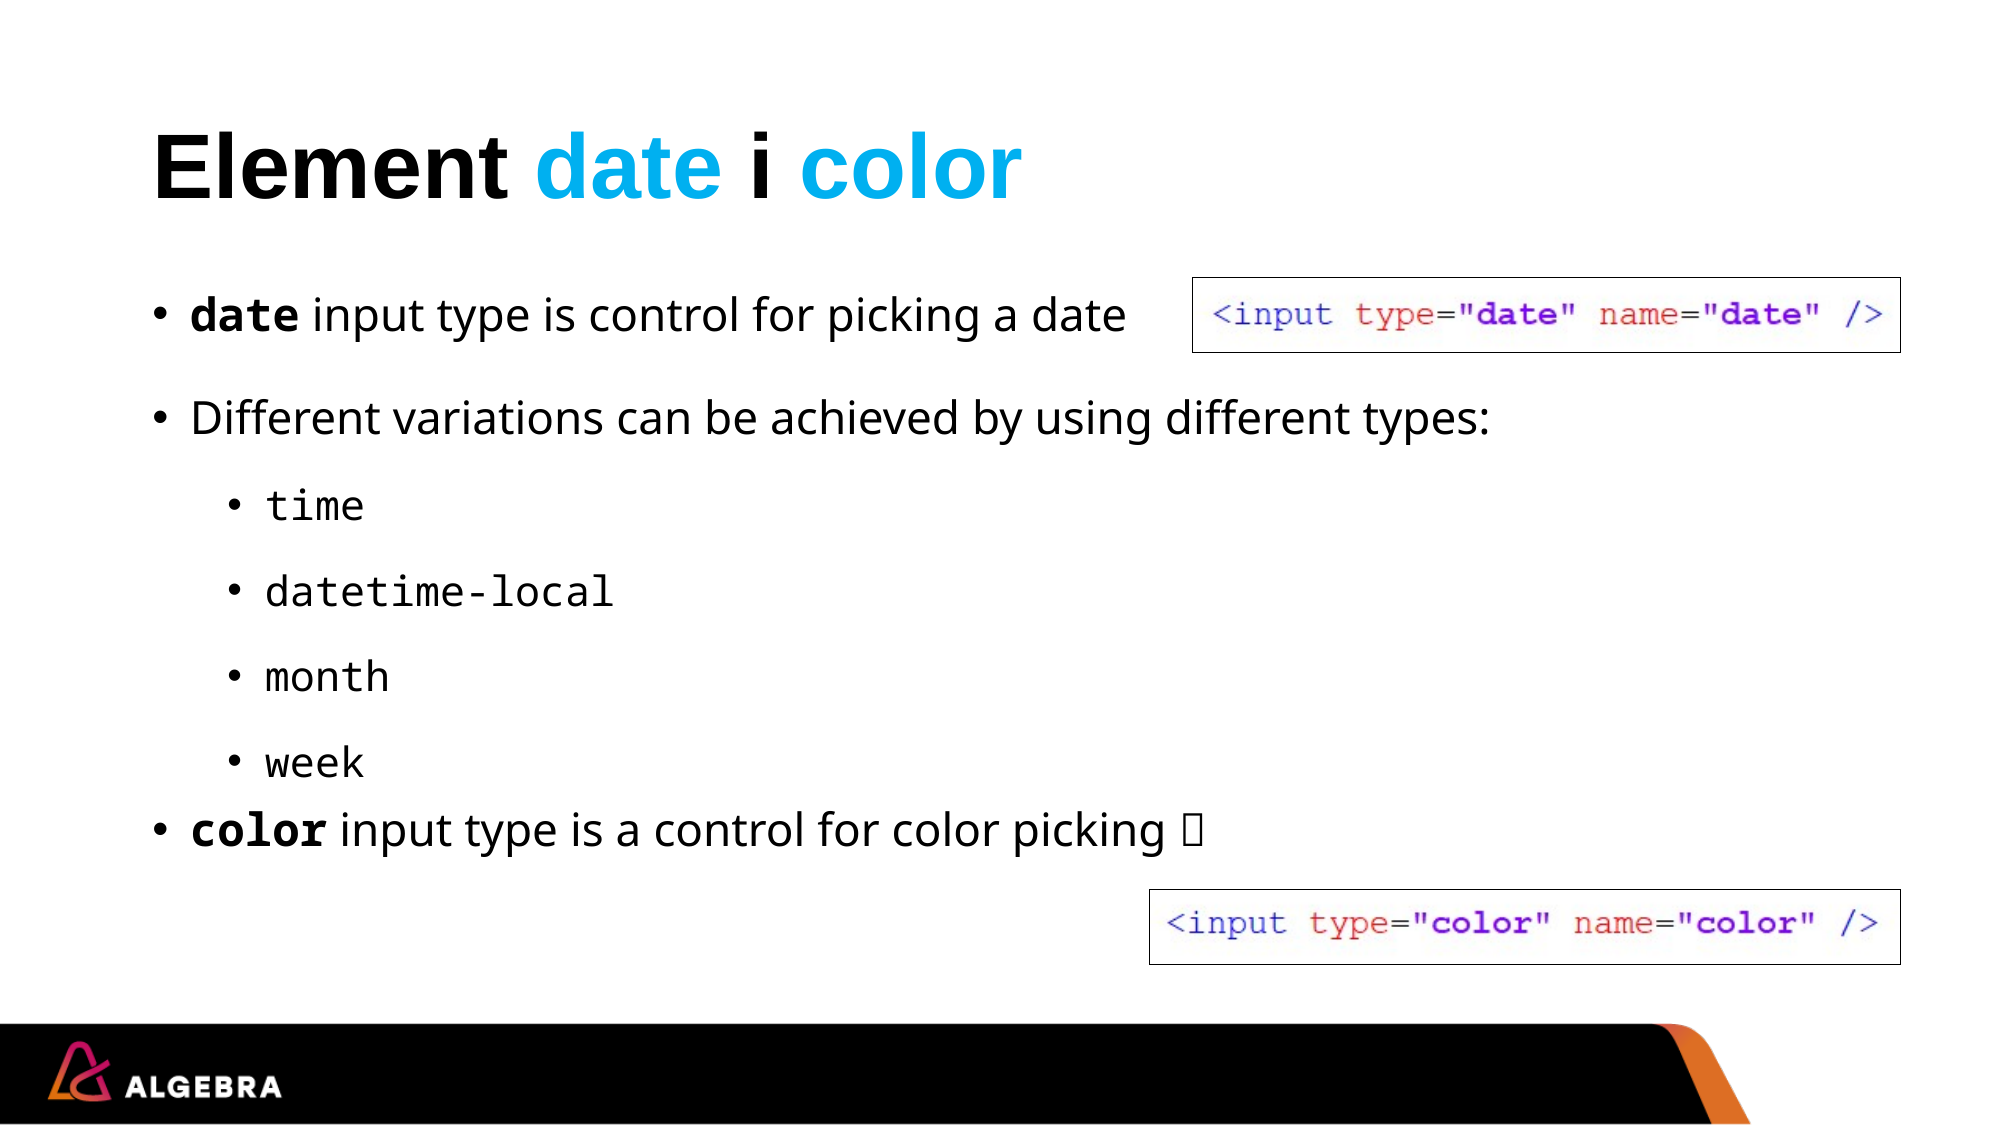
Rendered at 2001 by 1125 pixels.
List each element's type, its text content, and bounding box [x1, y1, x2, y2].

picture [1149, 889, 1901, 965]
picture [1192, 277, 1901, 353]
list date input type is control for picking a date Different variations can be achieved by using different types: time datetime-local month week color input type is a control for color picking  [137, 250, 1877, 965]
picture [0, 1023, 1958, 1125]
title Element date i color [137, 59, 1863, 250]
